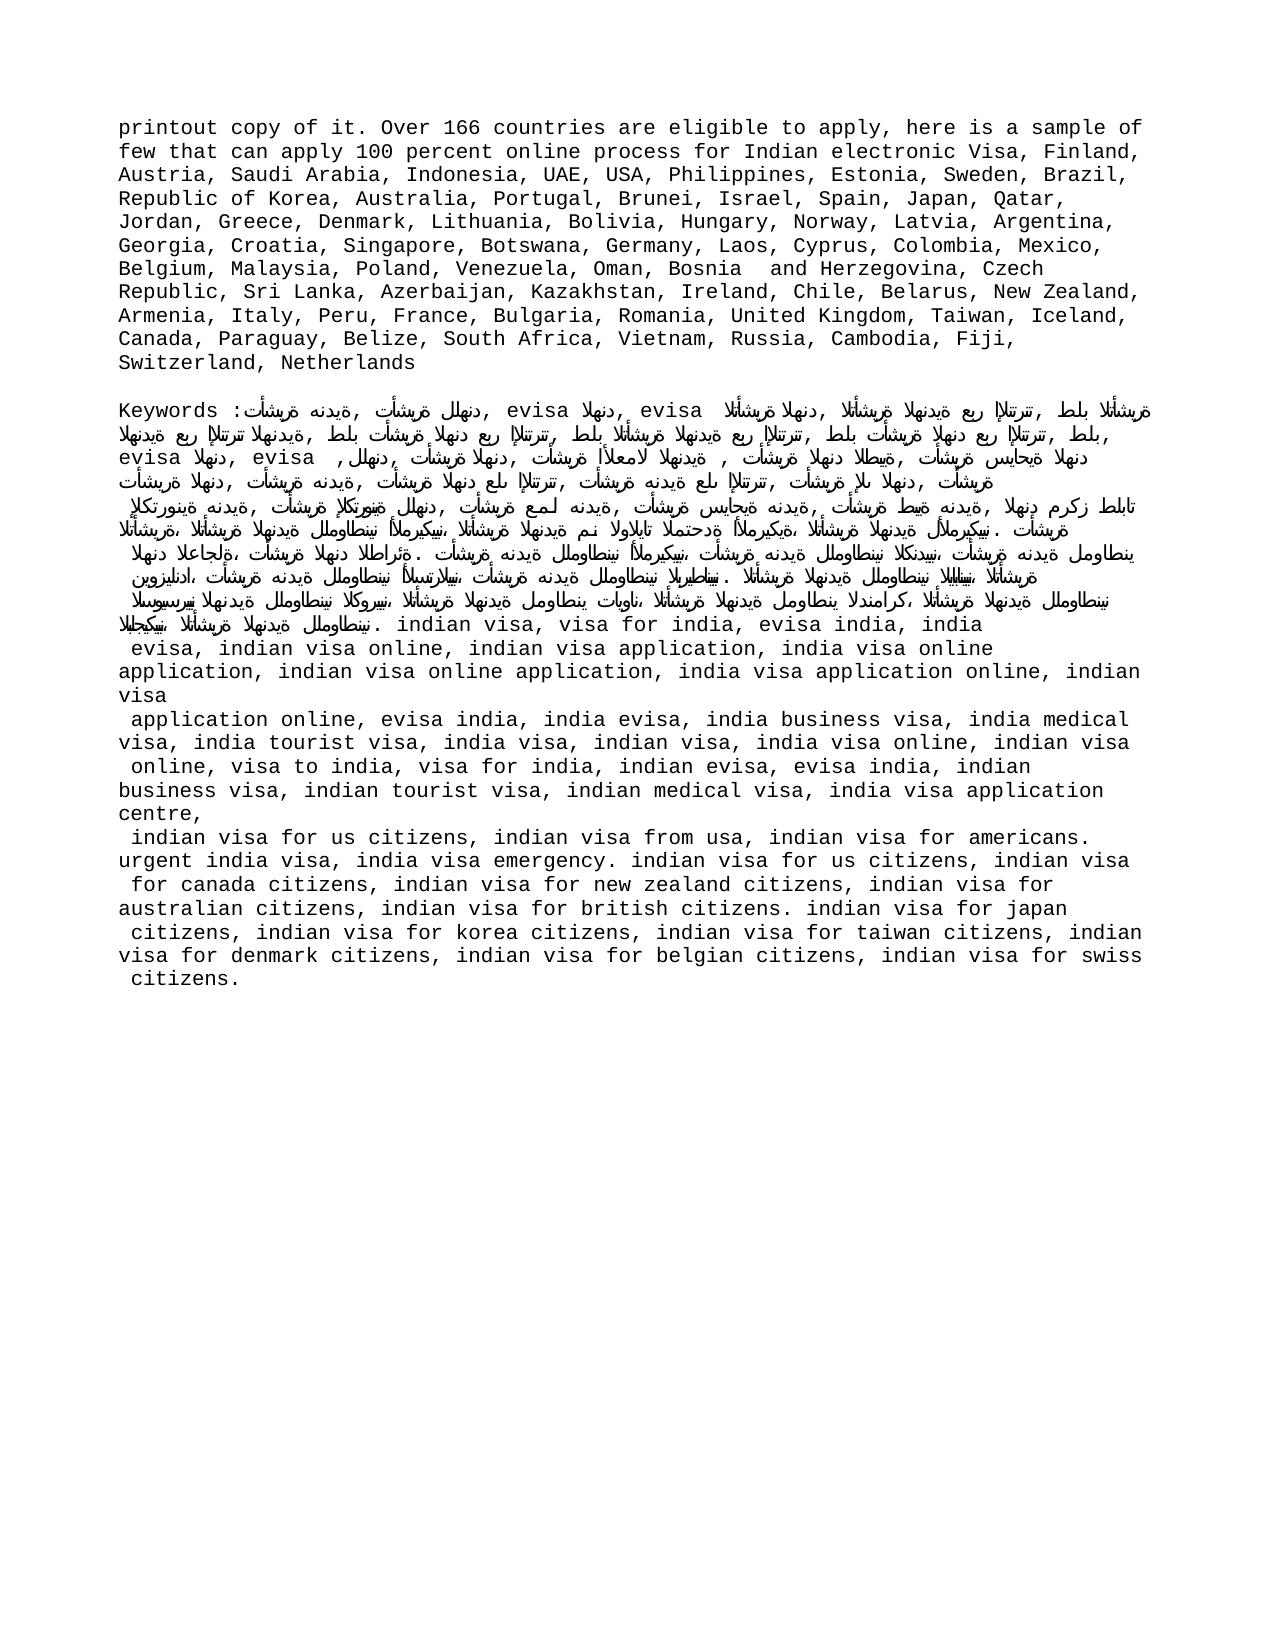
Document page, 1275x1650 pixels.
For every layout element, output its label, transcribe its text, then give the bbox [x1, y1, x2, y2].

text_box printout copy of it. Over 166 countries are eligible to apply, here is a sample of few that can apply 100 percent online process for Indian electronic Visa, Finland, Austria, Saudi Arabia, Indonesia, UAE, USA, Philippines, Estonia, Sweden, Brazil, Republic of Korea, Australia, Portugal, Brunei, Israel, Spain, Japan, Qatar, Jordan, Greece, Denmark, Lithuania, Bolivia, Hungary, Norway, Latvia, Argentina, Georgia, Croatia, Singapore, Botswana, Germany, Laos, Cyprus, Colombia, Mexico, Belgium, Malaysia, Poland, Venezuela, Oman, Bosnia and Herzegovina, Czech Republic, Sri Lanka, Azerbaijan, Kazakhstan, Ireland, Chile, Belarus, New Zealand, Armenia, Italy, Peru, France, Bulgaria, Romania, United Kingdom, Taiwan, Iceland, Canada, Paraguay, Belize, South Africa, Vietnam, Russia, Cambodia, Fiji, Switzerland, Netherlands Keywords :دنهلل ةريشأت ,ةيدنه ةريشأت, evisa دنهلا, evisa ةريشأتلا بلط ,تنرتنلإا ربع ةيدنهلا ةريشأتلا ,دنهلا ةريشأتلا بلط ,تنرتنلإا ربع دنهلا ةريشأت بلط ,تنرتنلإا ربع ةيدنهلا ةريشأتلا بلط ,تنرتنلإا ربع دنهلا ةريشأت بلط ,ةيدنهلا تنرتنلإا ربع ةيدنهلا, evisa دنهلا, evisa ,دنهلا ةيحايس ةريشأت ,ةيبطلا دنهلا ةريشأت , ةيدنهلا لامعلأا ةريشأت ,دنهلا ةريشأت ,دنهلل ةريشأت ,دنهلا ىلإ ةريشأت ,تنرتنلإا ىلع ةيدنه ةريشأت ,تنرتنلإا ىلع دنهلا ةريشأت ,ةيدنه ةريشأت ,دنهلا ةريشأت تابلط زكرم دنهلا ,ةيدنه ةيبط ةريشأت ,ةيدنه ةيحايس ةريشأت ,ةيدنه لمع ةريشأت ,دنهلل ةينورتكلإ ةريشأت ,ةيدنه ةينورتكلإ ةريشأت .نييكيرملأل ةيدنهلا ةريشأتلا ،ةيكيرملأا ةدحتملا تايلاولا نم ةيدنهلا ةريشأتلا ،نييكيرملأا نينطاوملل ةيدنهلا ةريشأتلا ،ةريشأتلا ينطاومل ةيدنه ةريشأت ،نييدنكلا نينطاوملل ةيدنه ةريشأت ،نييكيرملأا نينطاوملل ةيدنه ةريشأت .ةئراطلا دنهلا ةريشأت ،ةلجاعلا دنهلا ةريشأتلا ،نيينابايلا نينطاوملل ةيدنهلا ةريشأتلا .نييناطيربلا نينطاوملل ةيدنه ةريشأت ،نييلارتسلأا نينطاوملل ةيدنه ةريشأت ،ادنليزوين نينطاوملل ةيدنهلا ةريشأتلا ،كرامندلا ينطاومل ةيدنهلا ةريشأتلا ،ناويات ينطاومل ةيدنهلا ةريشأتلا ،نييروكلا نينطاوملل ةيدنهلا نييرسيوسلا نينطاوملل ةيدنهلا ةريشأتلا ،نييكيجلبلا. indian visa, visa for india, evisa india, india evisa, indian visa online, indian visa application, india visa online application, indian visa online application, india visa application online, indian visa application online, evisa india, india evisa, india business visa, india medical visa, india tourist visa, india visa, indian visa, india visa online, indian visa online, visa to india, visa for india, indian evisa, evisa india, indian business visa, indian tourist visa, indian medical visa, india visa application centre, indian visa for us citizens, indian visa from usa, indian visa for americans. urgent india visa, india visa emergency. indian visa for us citizens, indian visa for canada citizens, indian visa for new zealand citizens, indian visa for australian citizens, indian visa for british citizens. indian visa for japan citizens, indian visa for korea citizens, indian visa for taiwan citizens, indian visa for denmark citizens, indian visa for belgian citizens, indian visa for swiss citizens. [116, 112, 1154, 990]
